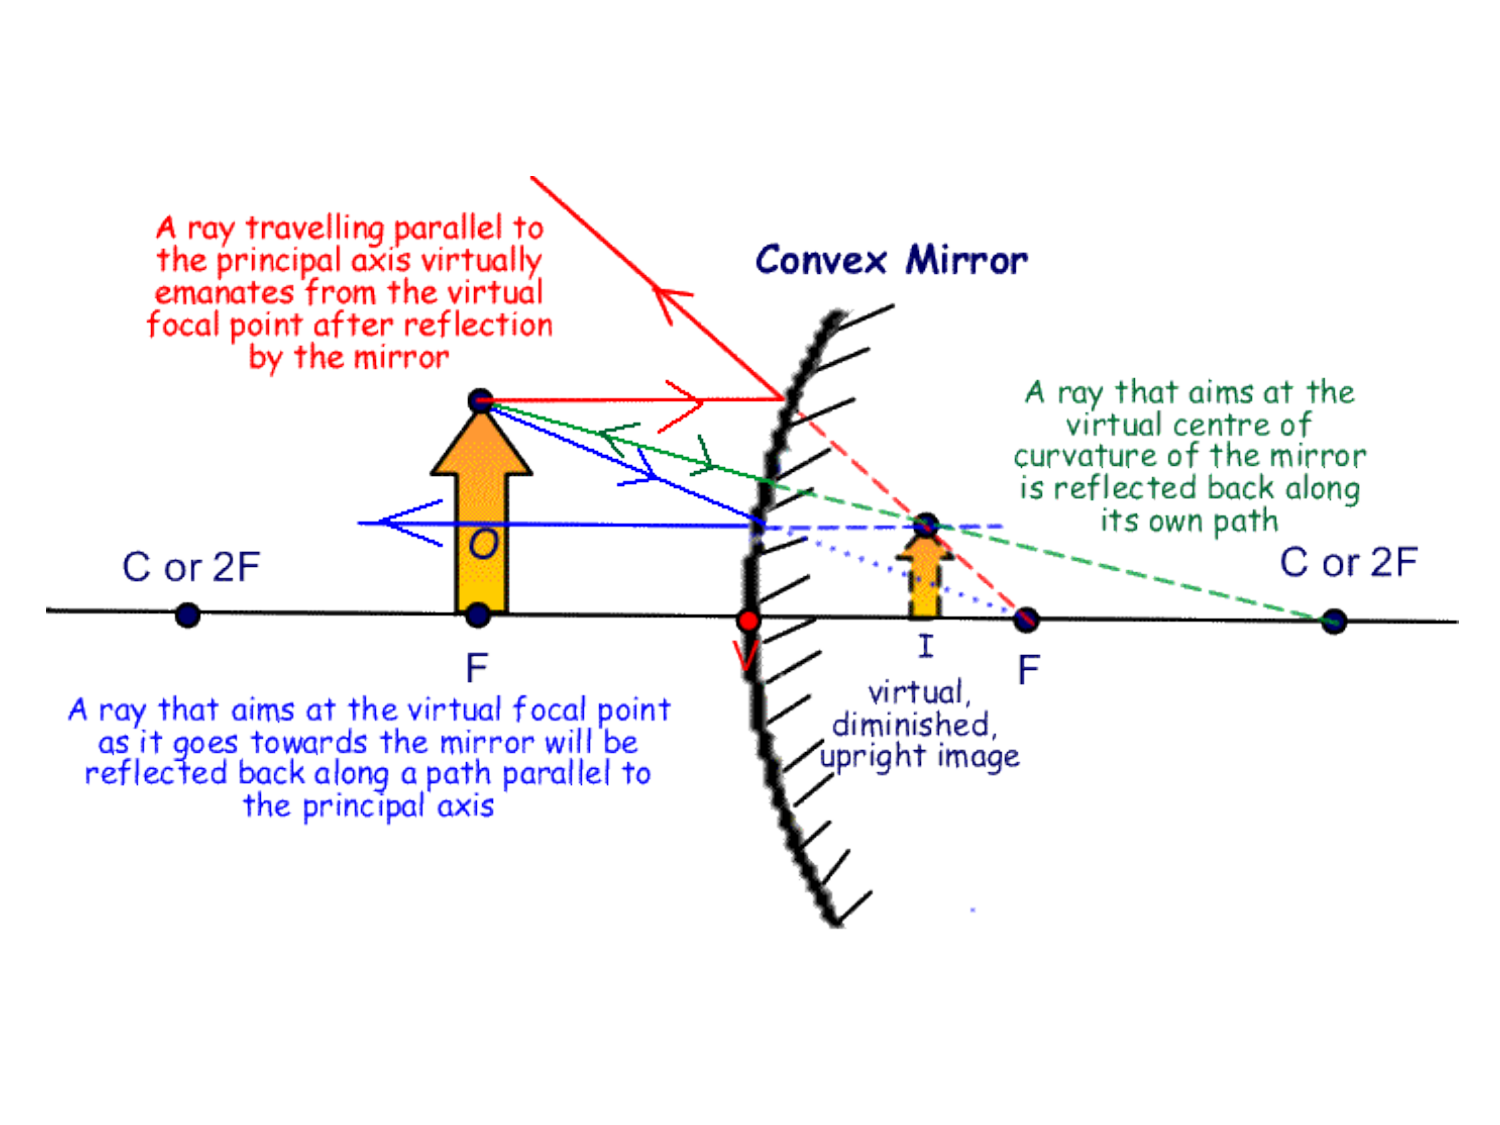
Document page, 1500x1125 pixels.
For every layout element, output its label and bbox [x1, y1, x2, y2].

list [46, 58, 1459, 1074]
